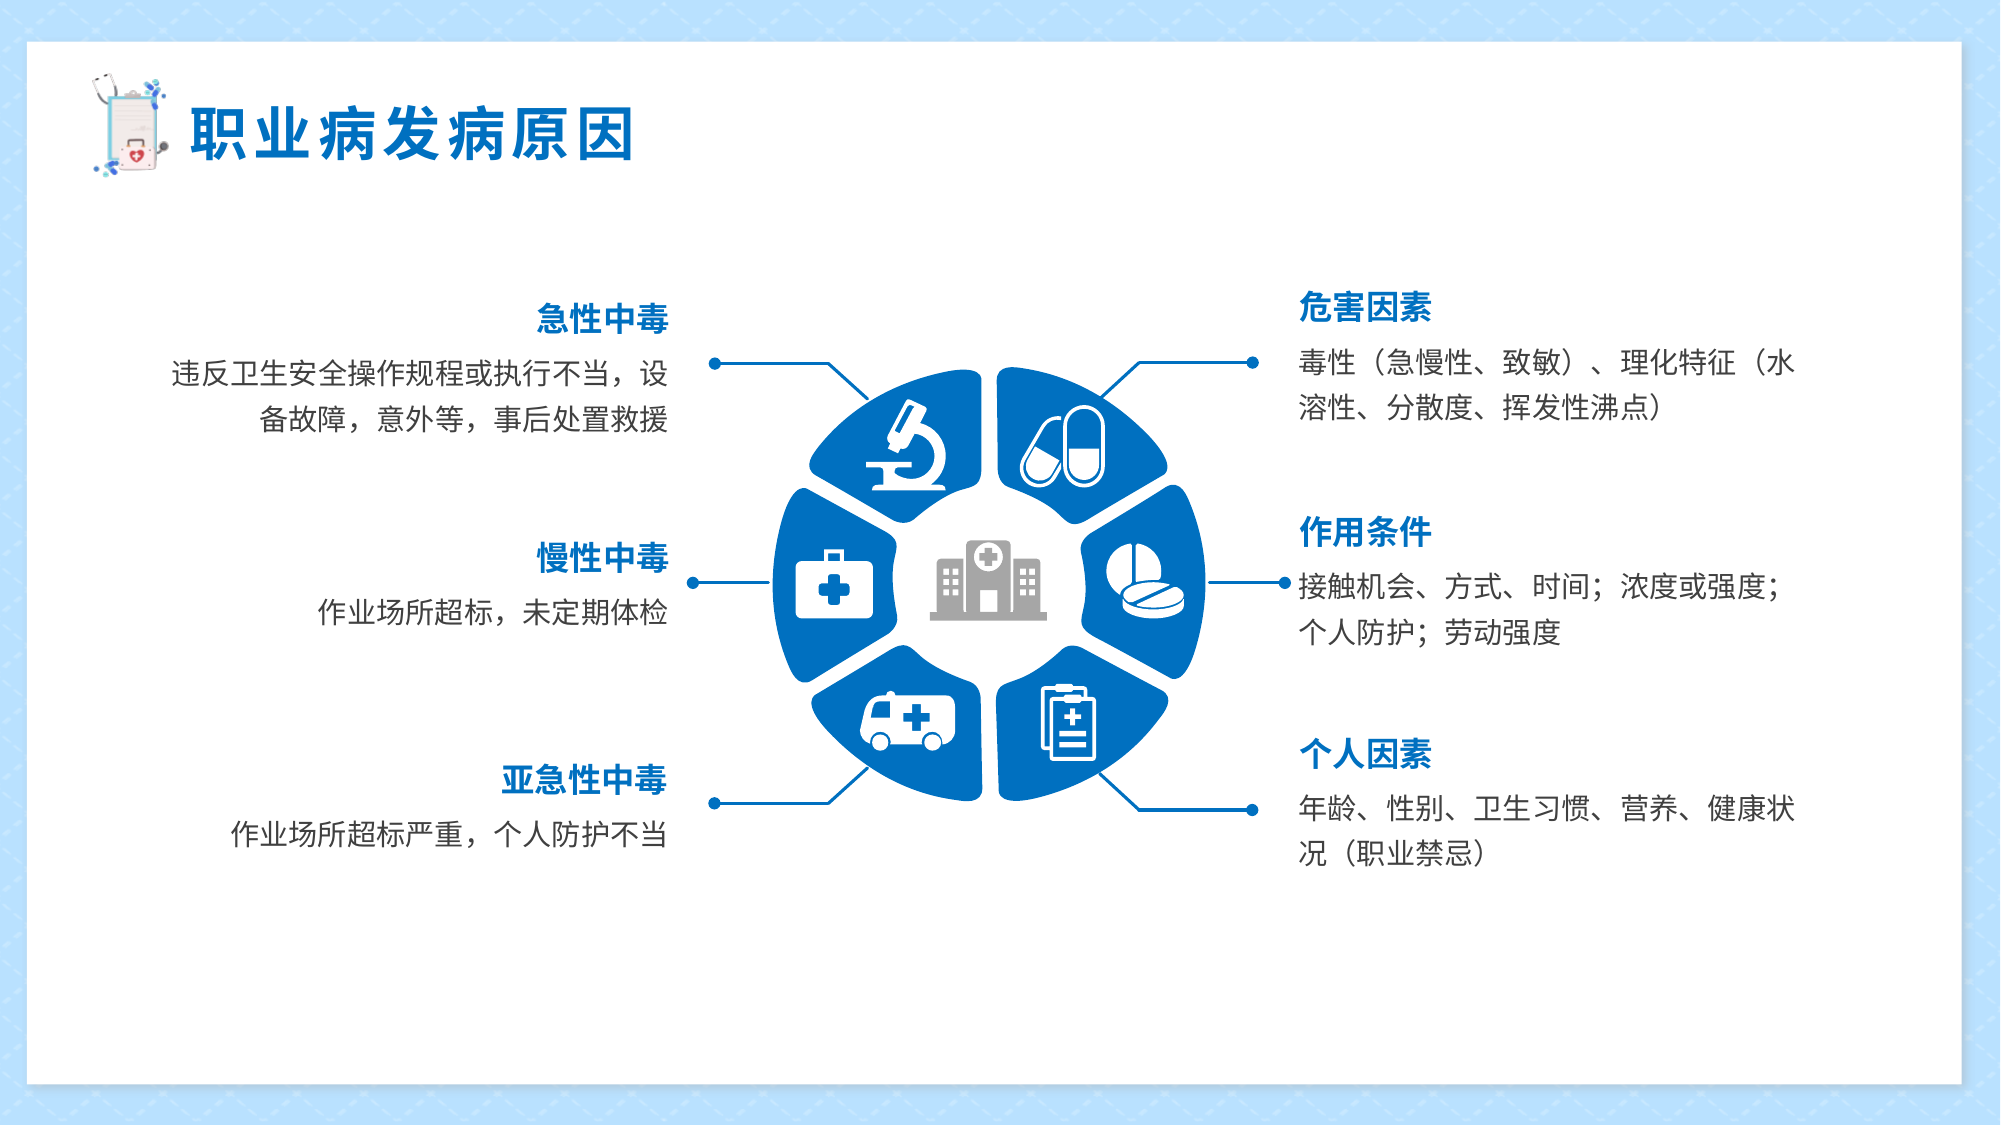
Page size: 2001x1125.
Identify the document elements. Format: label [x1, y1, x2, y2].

text_box [692, 362, 1285, 810]
text_box [151, 290, 687, 441]
text_box [151, 751, 685, 856]
text_box [151, 529, 687, 634]
text_box [1283, 503, 1817, 654]
text_box [1283, 278, 1817, 429]
text_box [1283, 725, 1817, 876]
text_box [66, 66, 691, 194]
picture [0, 0, 2000, 1125]
